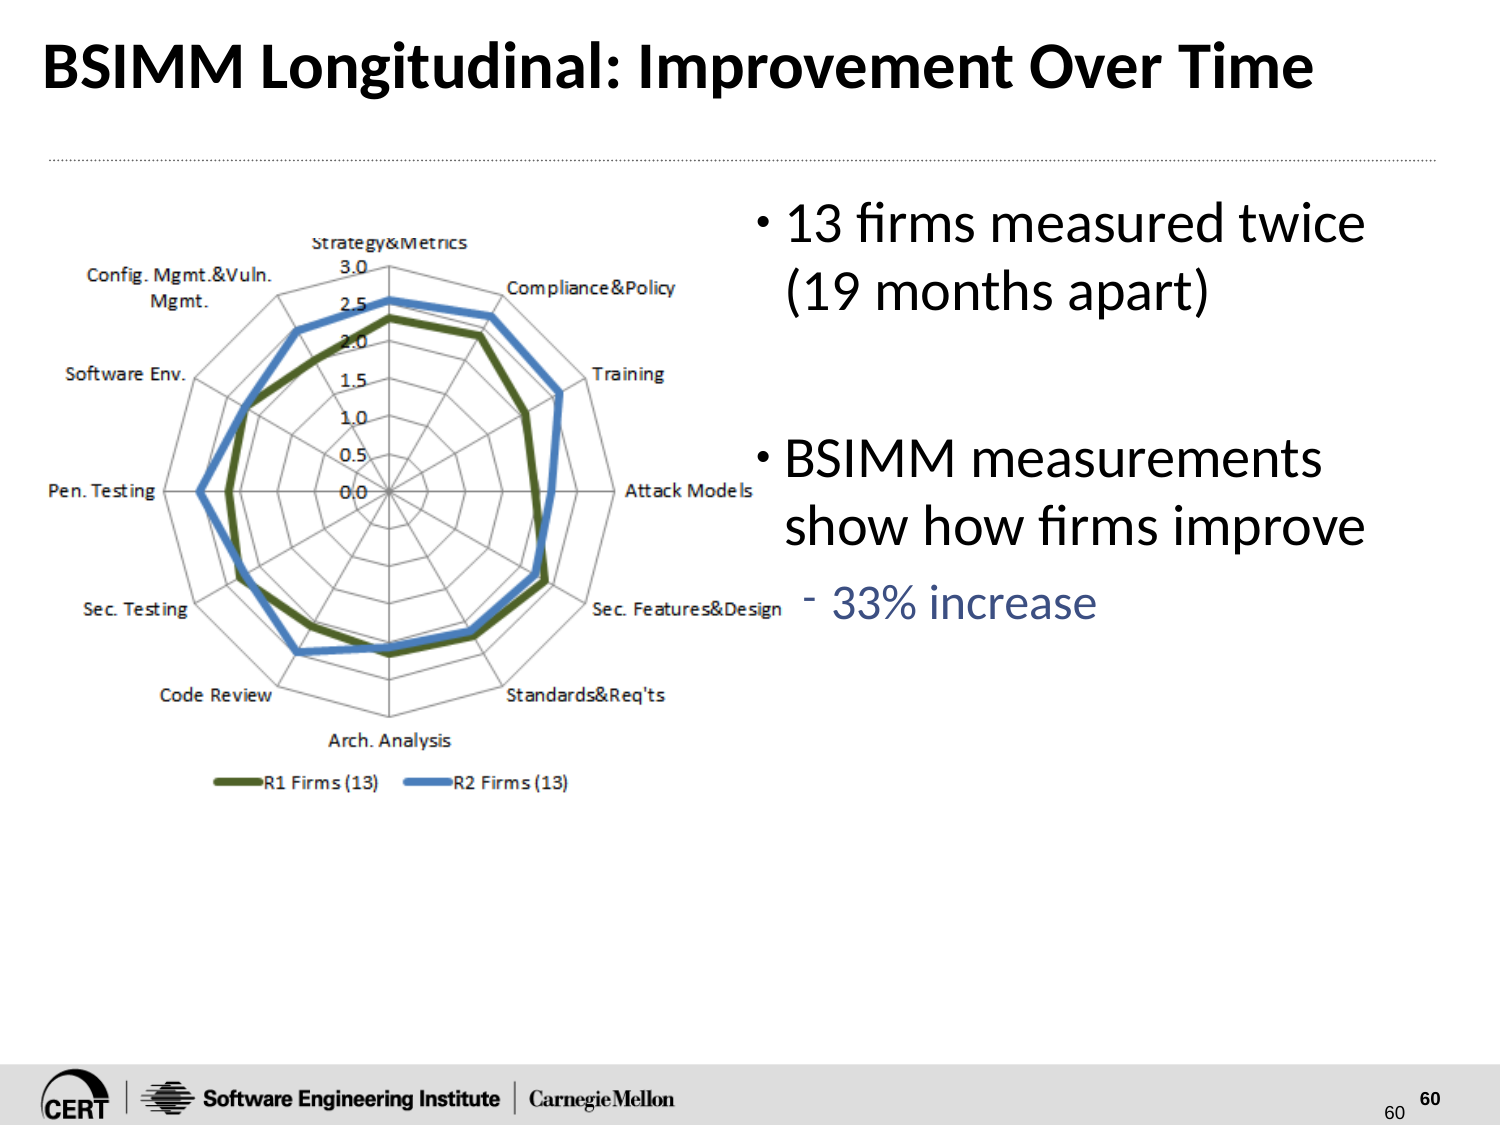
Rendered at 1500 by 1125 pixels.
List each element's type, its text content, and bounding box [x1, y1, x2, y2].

title BSIMM Longitudinal: Improvement Over Time [42, 37, 1434, 155]
picture [24, 238, 799, 797]
list 13 firms measured twice (19 months apart) BSIMM measurements show how firms improve 33% increase [755, 187, 1438, 1001]
slide_number 60 [1369, 1093, 1500, 1125]
picture [24, 1065, 688, 1125]
